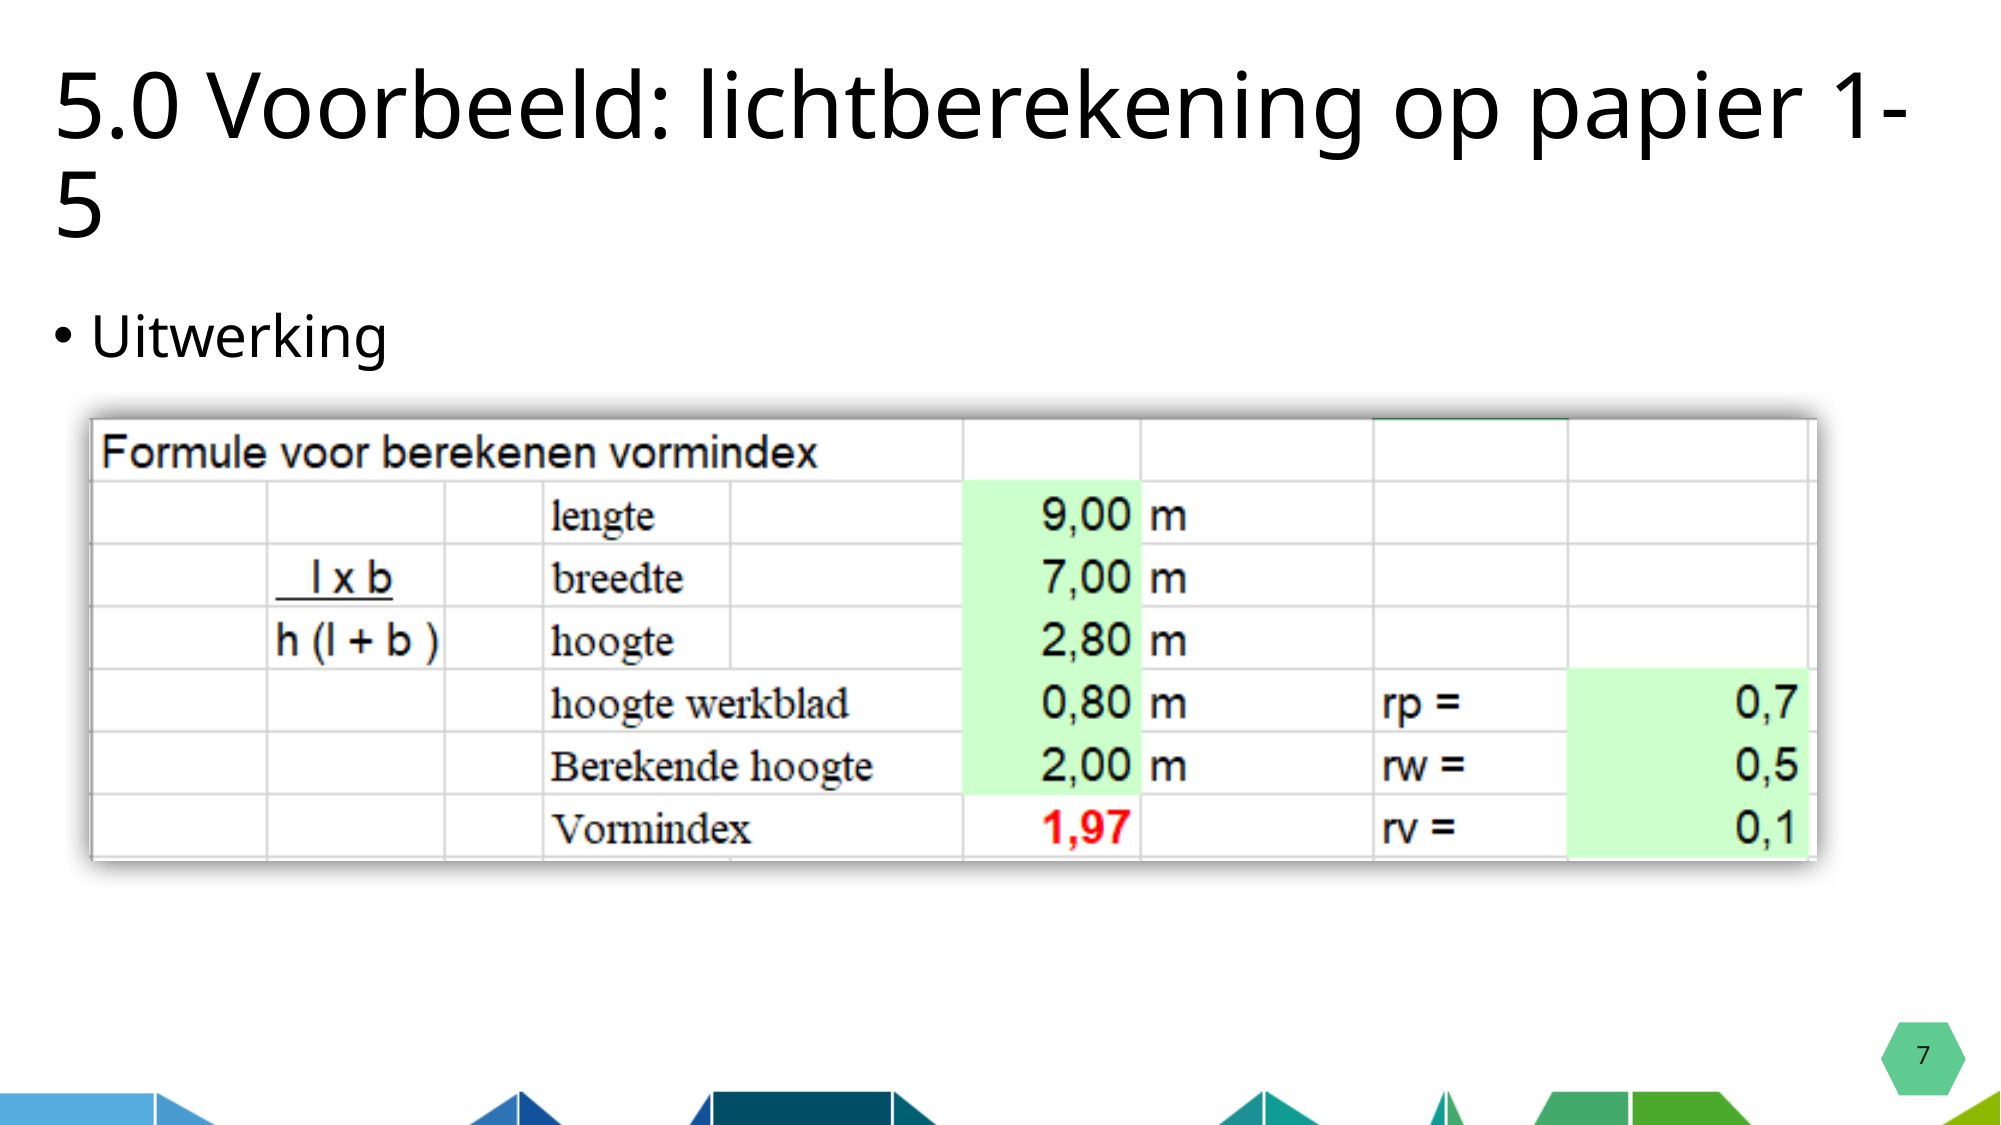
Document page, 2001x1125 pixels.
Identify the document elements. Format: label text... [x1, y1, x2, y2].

slide_number 7 [1884, 1026, 1962, 1087]
list Uitwerking [38, 299, 1962, 1014]
picture [89, 418, 1817, 861]
title 5.0 Voorbeeld: lichtberekening op papier 1-5 [38, 38, 1962, 278]
picture [0, 1086, 2000, 1125]
